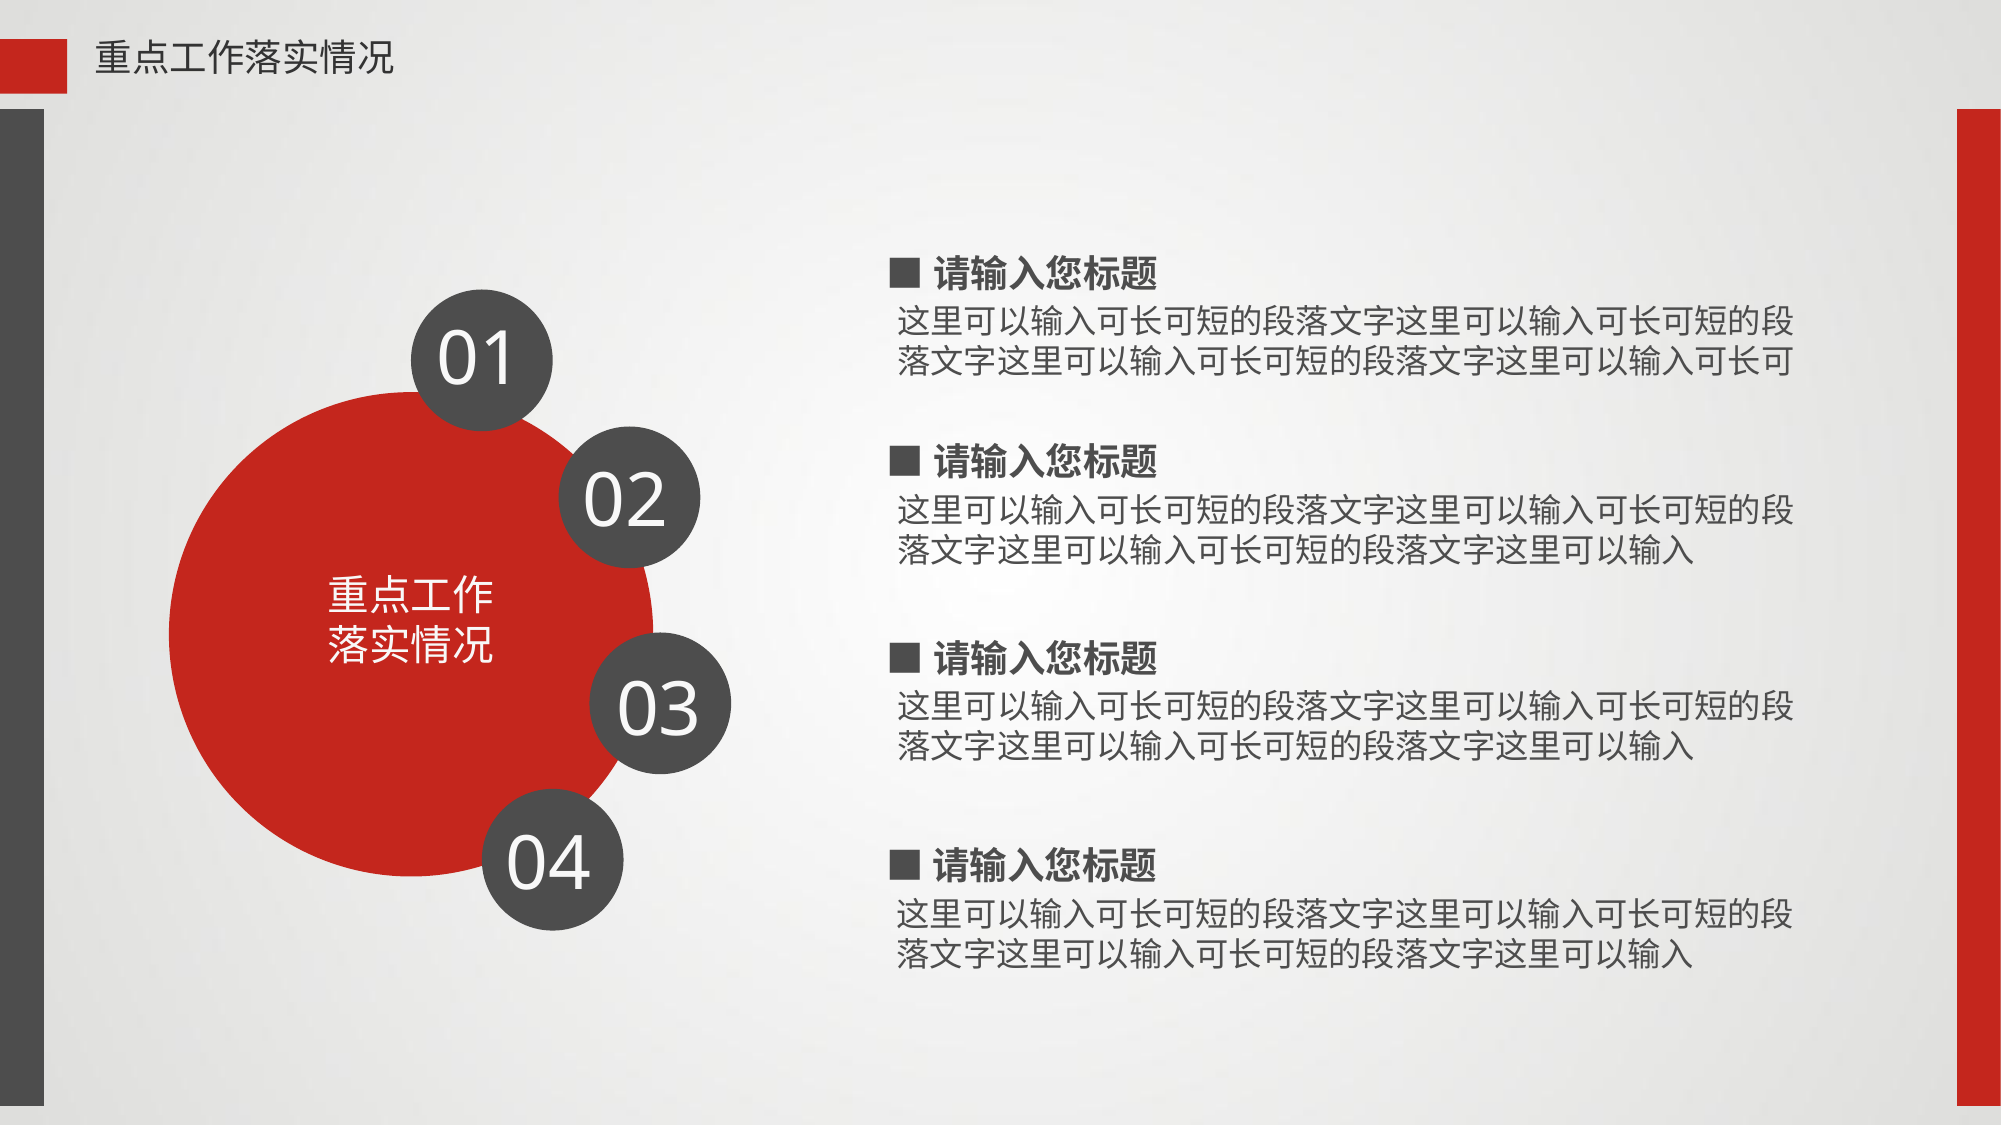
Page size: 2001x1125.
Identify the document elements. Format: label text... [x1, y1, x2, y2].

text_box 重点工作落实情况 [79, 26, 410, 86]
text_box 这里可以输入可长可短的段落文字这里可以输入可长可短的段落文字这里可以输入可长可短的段落文字这里可以输入 [882, 677, 1828, 773]
text_box [0, 109, 44, 1106]
text_box 这里可以输入可长可短的段落文字这里可以输入可长可短的段落文字这里可以输入可长可短的段落文字这里可以输入 [881, 885, 1827, 981]
text_box ■请输入您标题 [871, 430, 1174, 491]
text_box [168, 392, 654, 877]
text_box ■请输入您标题 [871, 835, 1173, 896]
text_box [0, 39, 68, 94]
text_box 这里可以输入可长可短的段落文字这里可以输入可长可短的段落文字这里可以输入可长可短的段落文字这里可以输入 [882, 481, 1828, 577]
text_box 这里可以输入可长可短的段落文字这里可以输入可长可短的段落文字这里可以输入可长可短的段落文字这里可以输入可长可 [882, 292, 1828, 388]
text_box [481, 788, 624, 931]
text_box ■请输入您标题 [871, 627, 1174, 687]
text_box [1957, 109, 2001, 1106]
text_box 重点工作落实情况 [304, 561, 518, 677]
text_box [558, 426, 701, 569]
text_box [410, 289, 553, 432]
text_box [589, 632, 732, 775]
picture [0, 0, 2001, 1125]
text_box ■请输入您标题 [871, 242, 1174, 303]
